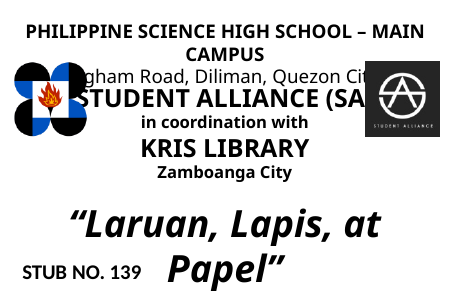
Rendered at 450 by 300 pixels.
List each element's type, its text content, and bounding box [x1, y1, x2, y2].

text_box “Laruan, Lapis, at Papel” [0, 192, 450, 298]
text_box PHILIPPINE SCIENCE HIGH SCHOOL – MAIN CAMPUS Agham Road, Diliman, Quezon City [0, 12, 450, 74]
text_box STUB NO. 139 [7, 251, 213, 292]
text_box STUDENT ALLIANCE (SA) in coordination with KRIS LIBRARY Zamboanga City [0, 74, 450, 190]
picture [12, 60, 88, 137]
picture [364, 60, 441, 137]
